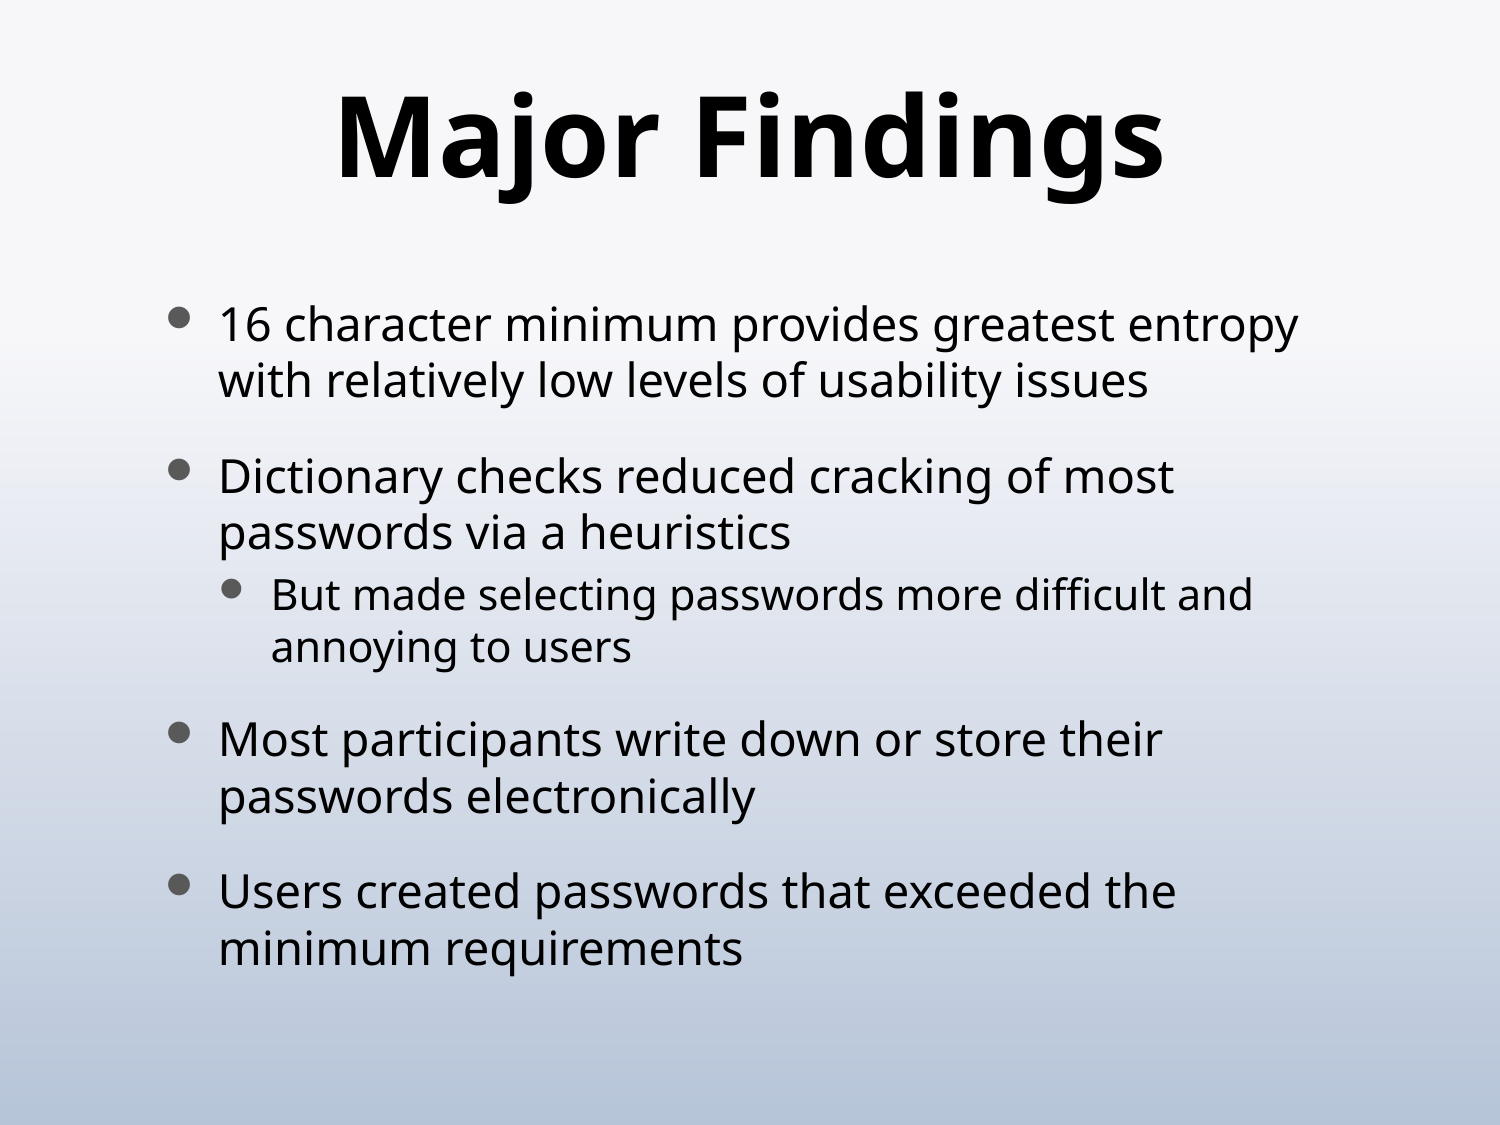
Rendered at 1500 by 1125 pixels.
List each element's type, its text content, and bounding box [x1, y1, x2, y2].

title Major Findings [150, 37, 1350, 245]
list 16 character minimum provides greatest entropy with relatively low levels of usability issues Dictionary checks reduced cracking of most passwords via a heuristics But made selecting passwords more difficult and annoying to users Most participants write down or store their passwords electronically Users created passwords that exceeded the minimum requirements [150, 286, 1350, 993]
